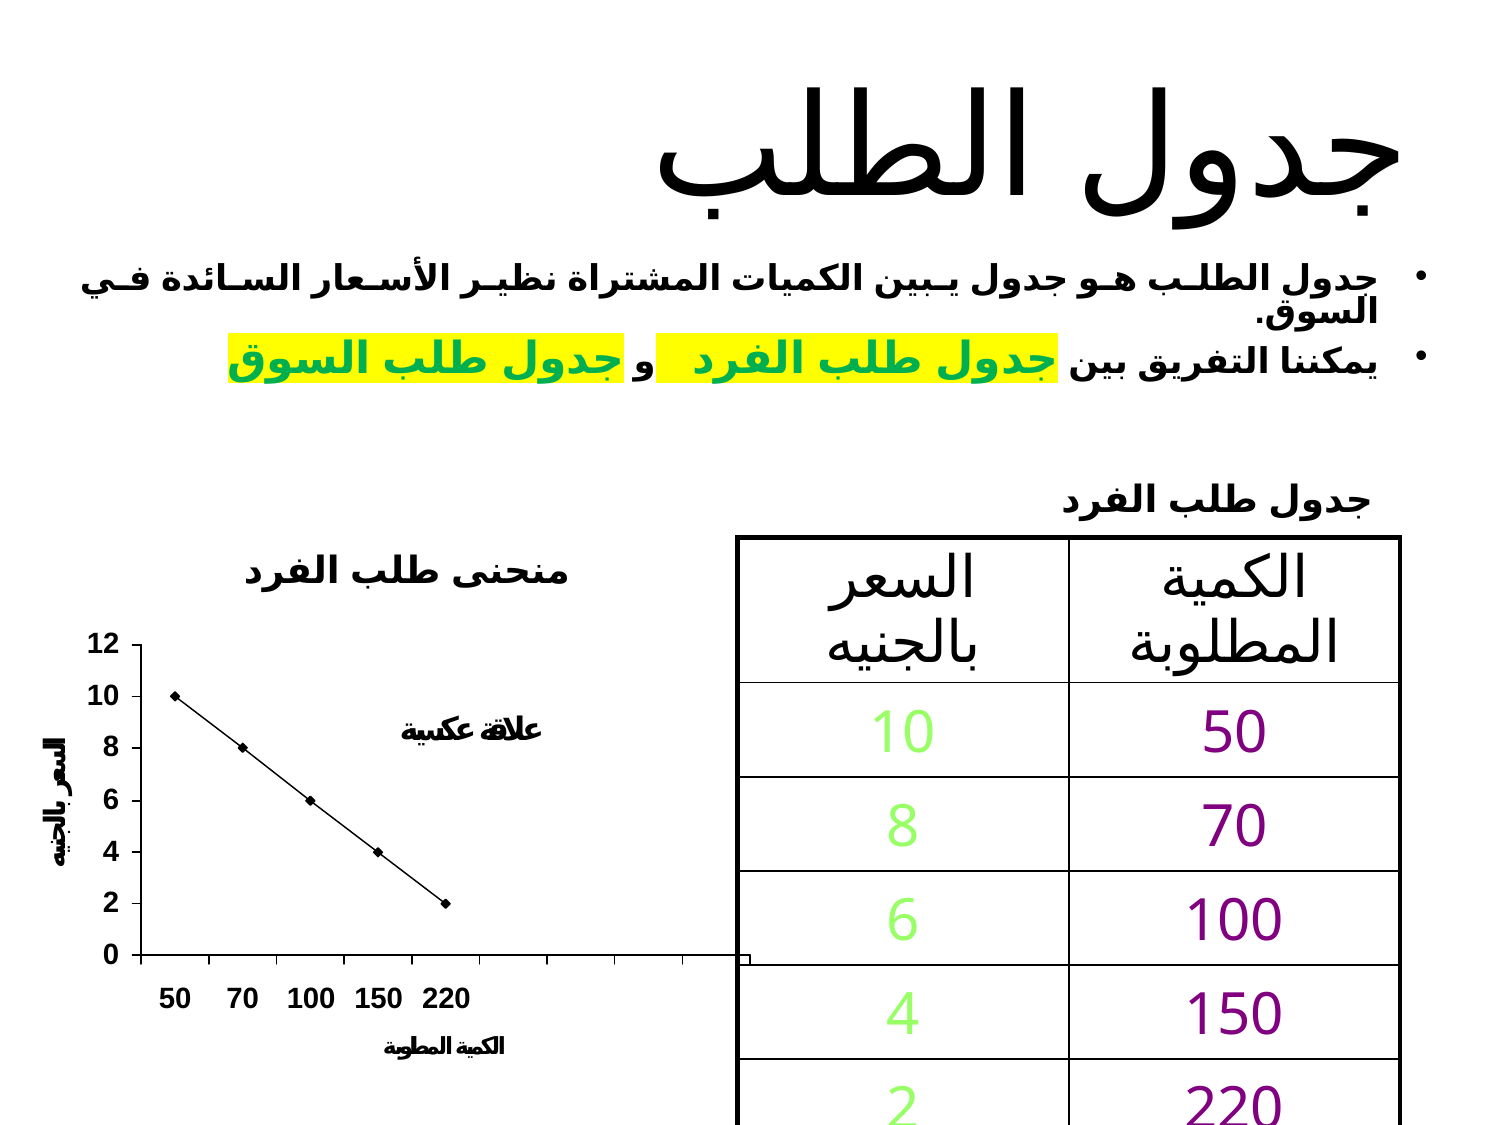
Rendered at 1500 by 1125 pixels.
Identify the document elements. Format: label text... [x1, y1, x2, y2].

table_cell 70 [1070, 778, 1398, 870]
table_cell 220 [1070, 1060, 1398, 1125]
table_cell 150 [1070, 966, 1398, 1058]
table_header السعر بالجنيه [778, 607, 1068, 682]
table_cell 100 [1070, 872, 1398, 964]
table_header الكمية المطلوبة [1070, 540, 1398, 682]
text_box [159, 467, 1389, 600]
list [0, 515, 774, 1099]
table_cell 2 [740, 1060, 1068, 1125]
table_cell 8 [778, 778, 1068, 870]
table_cell 6 [778, 872, 1068, 964]
table_cell 10 [778, 683, 1068, 776]
table_cell 50 [1070, 683, 1398, 776]
list جدول الطلب هو جدول يبين الكميات المشتراة نظير الأسعار السائدة في السوق. يمكننا التفريق بين جدول طلب الفرد و جدول طلب السوق [64, 255, 1437, 426]
table_cell 4 [778, 966, 1068, 1058]
title جدول الطلب [75, 45, 1425, 233]
